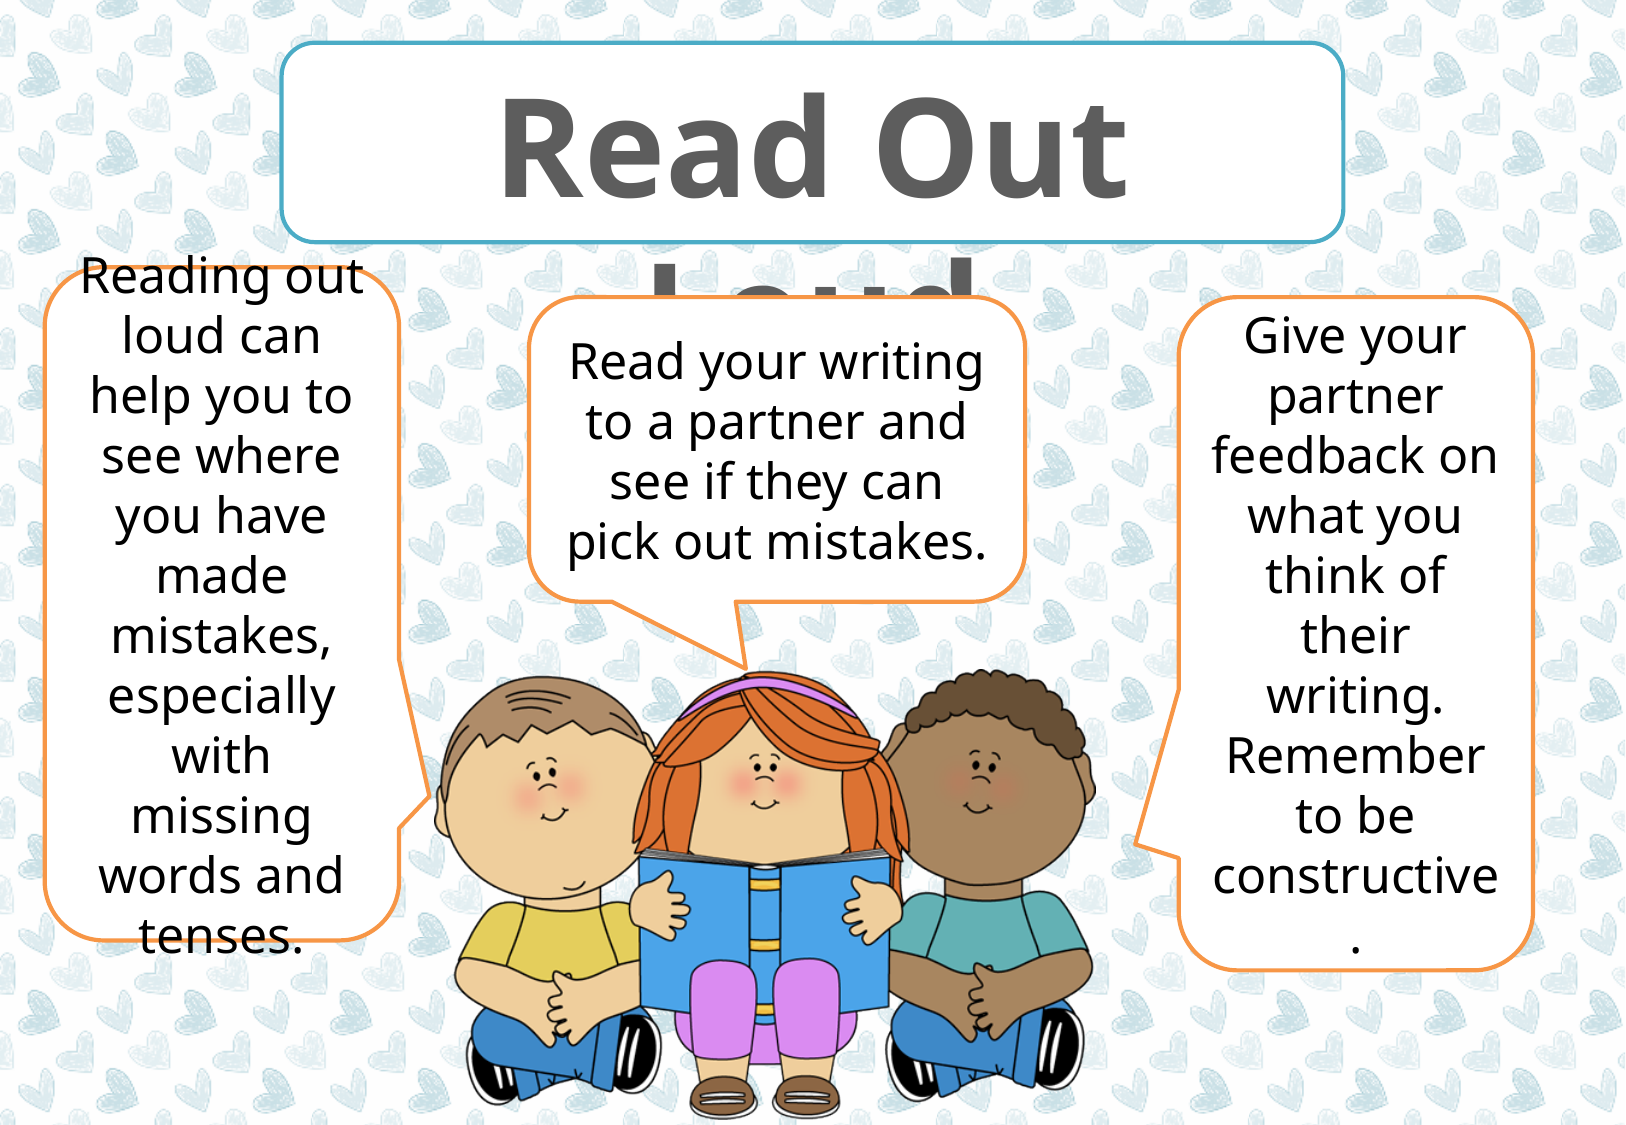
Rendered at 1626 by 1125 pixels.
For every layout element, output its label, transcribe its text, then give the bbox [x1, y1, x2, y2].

text_box Read your writing to a partner and see if they can pick out mistakes. [526, 294, 1028, 667]
picture [0, 0, 1626, 1125]
text_box Reading out loud can help you to see where you have made mistakes, especially with missing words and tenses. [42, 265, 429, 943]
text_box Give your partner feedback on what you think of their writing. Remember to be constructive. [1133, 295, 1536, 973]
text_box Read Out Loud [279, 40, 1346, 245]
